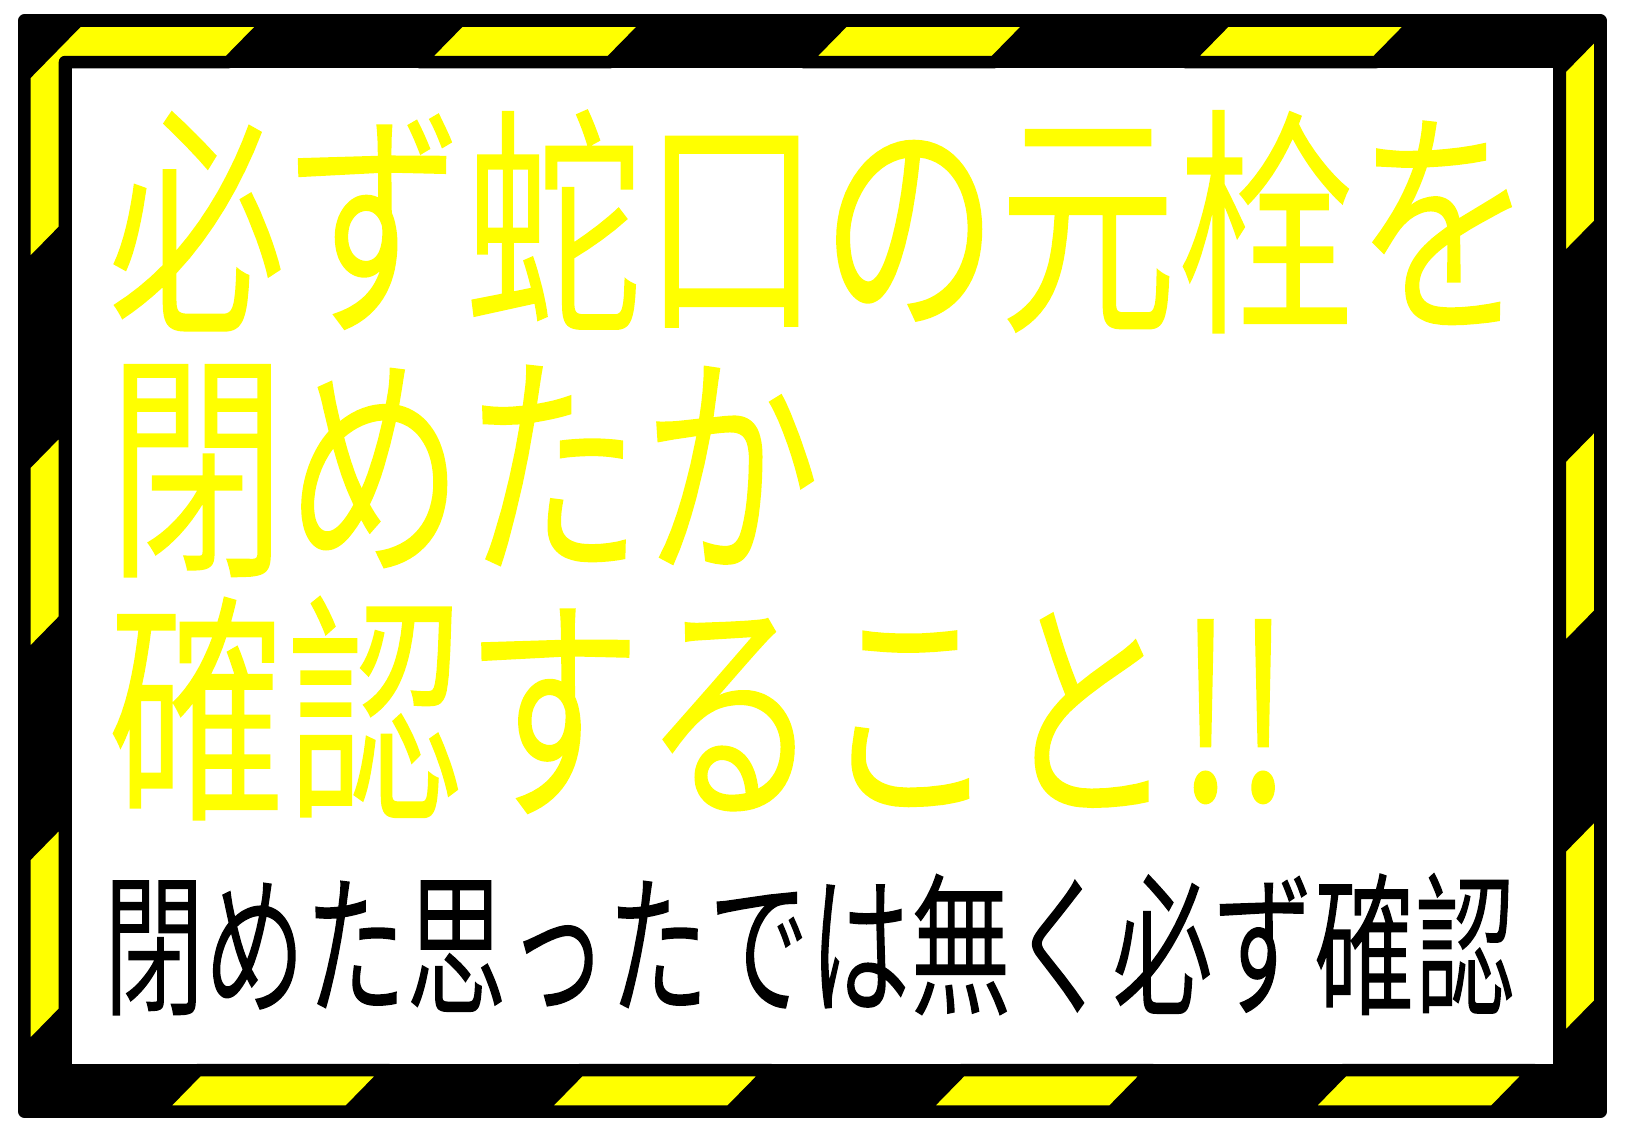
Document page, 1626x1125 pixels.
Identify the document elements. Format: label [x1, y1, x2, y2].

text_box [24, 20, 1601, 1112]
